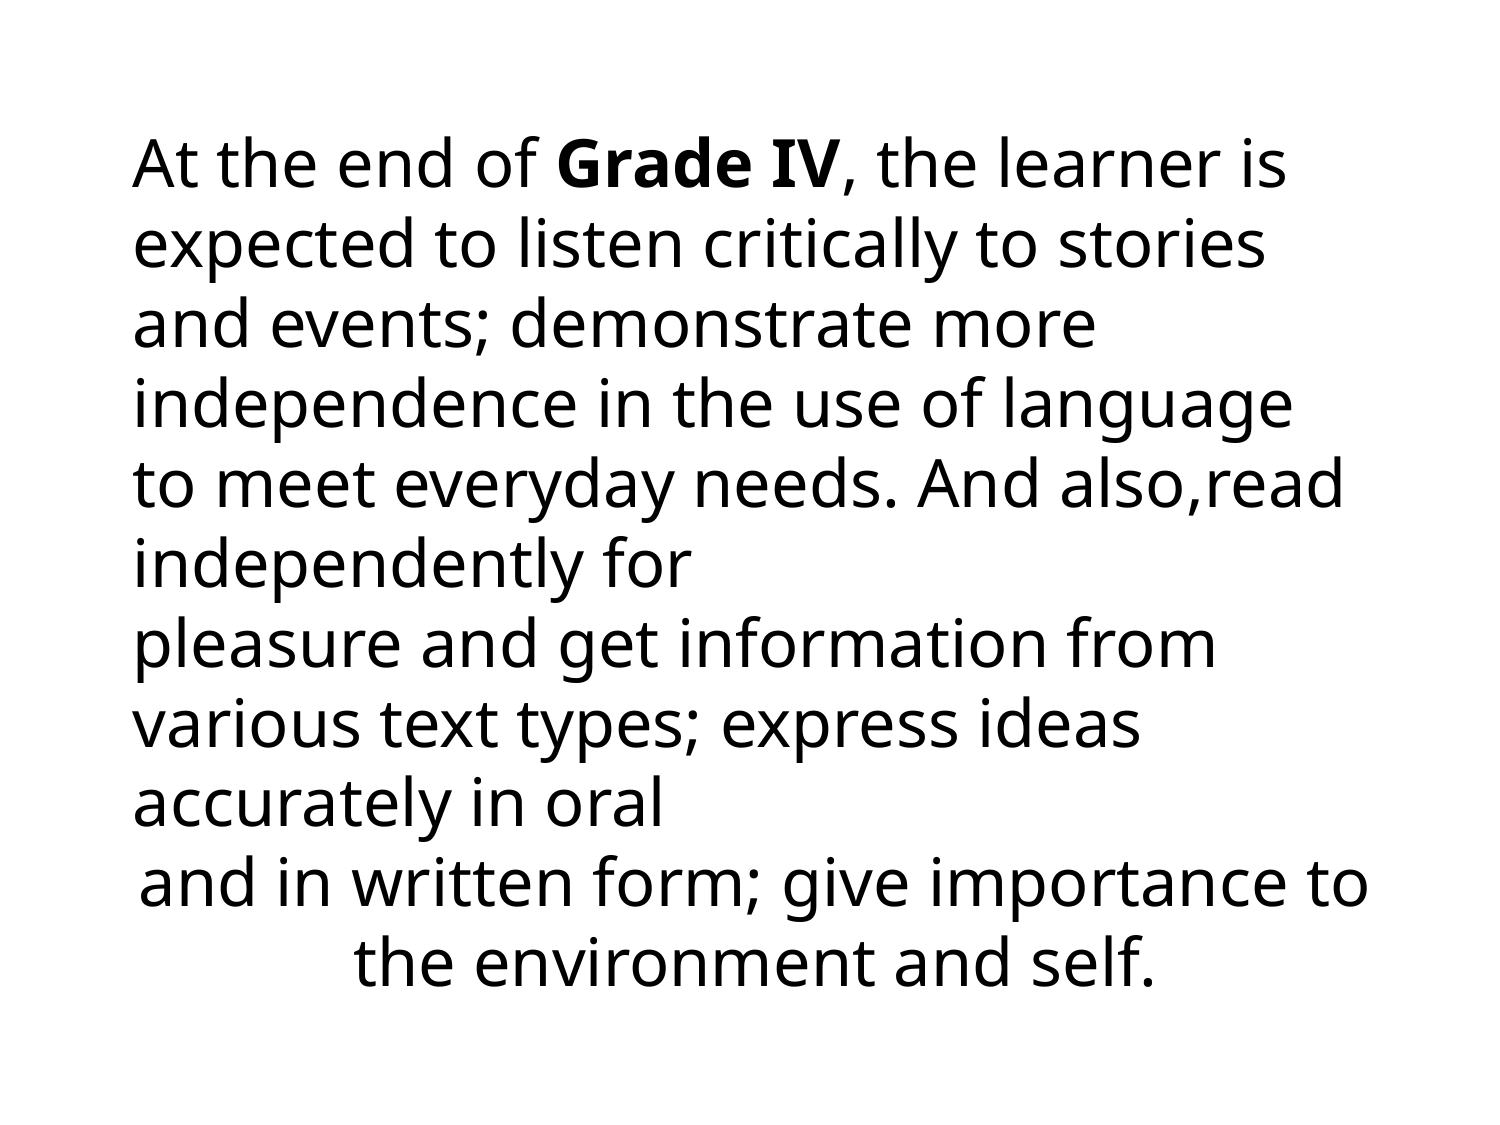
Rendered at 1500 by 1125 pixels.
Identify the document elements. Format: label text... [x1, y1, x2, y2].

text_box At the end of Grade IV, the learner is expected to listen critically to stories and events; demonstrate more independence in the use of language to meet everyday needs. And also,read independently for pleasure and get information from various text types; express ideas accurately in oral and in written form; give importance to the environment and self. [118, 113, 1393, 1034]
